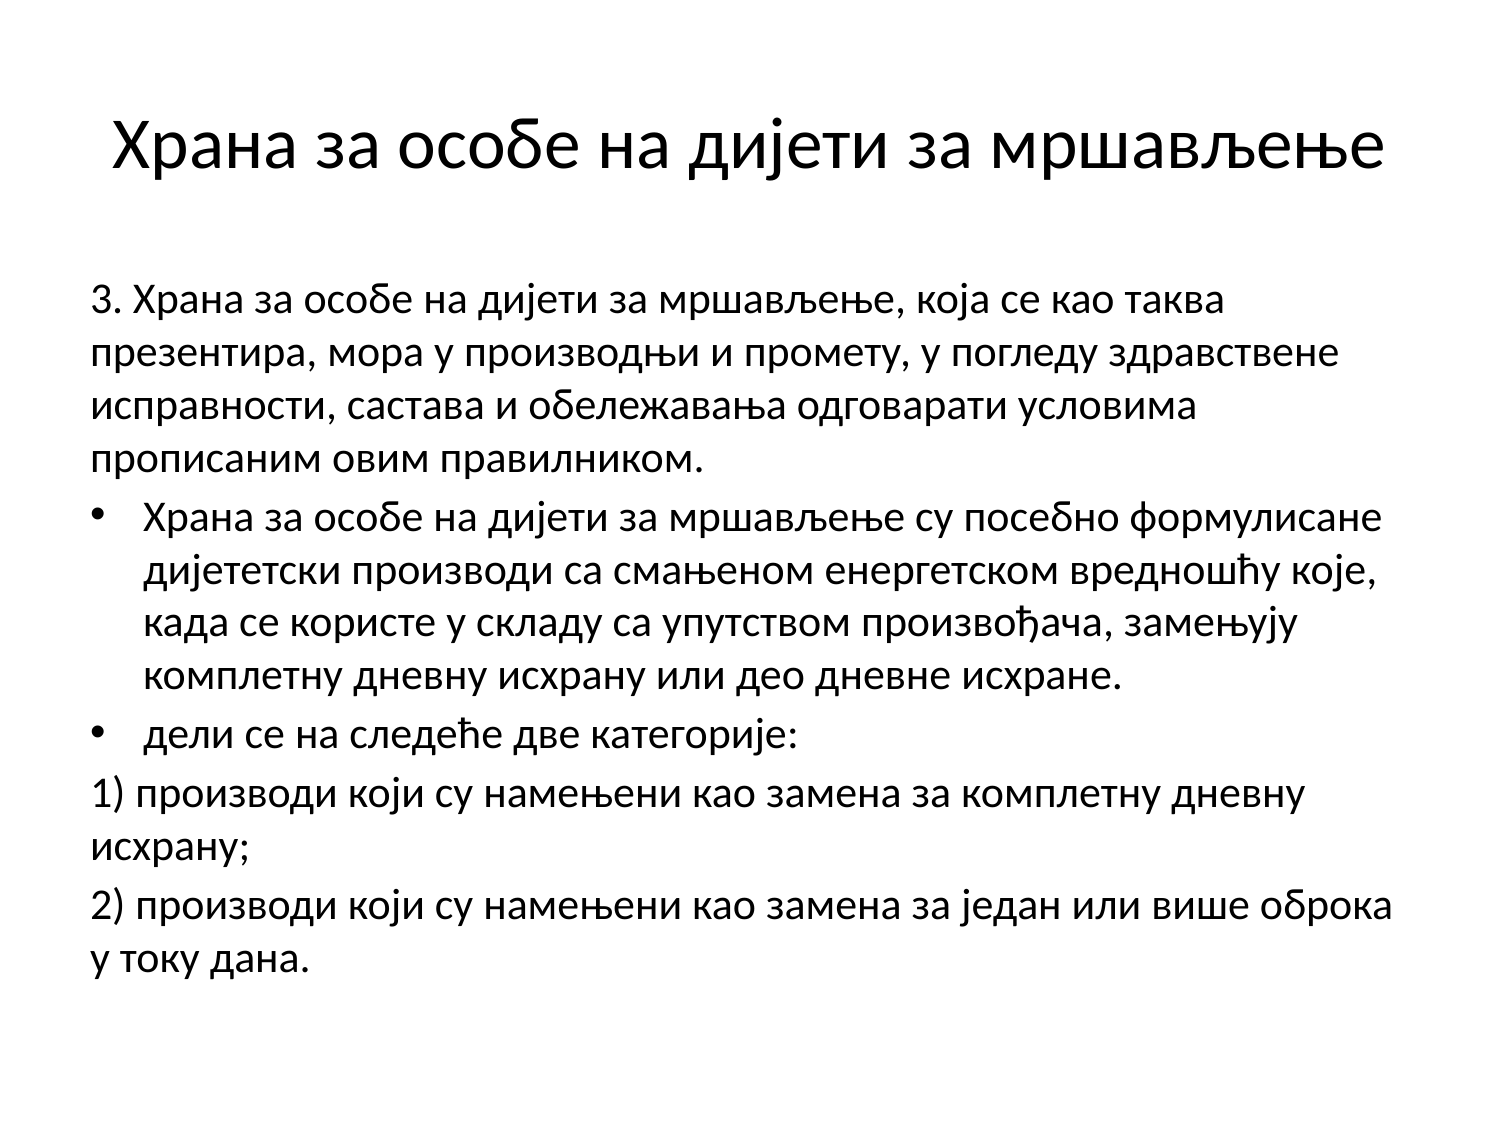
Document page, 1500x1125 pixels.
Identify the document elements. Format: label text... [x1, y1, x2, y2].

list 3. Храна за особе на дијети за мршављење, која се као таква презентира, мора у производњи и промету, у погледу здравствене исправности, састава и обележавања одговарати условима прописаним овим правилником. Храна за особе на дијети за мршављење су посебно формулисане дијететски производи са смањеном енергетском вредношћу које, када се користе у складу са упутством произвођача, замењују комплетну дневну исхрану или део дневне исхране. дели се на следеће две категорије: 1) производи који су намењени као замена за комплетну дневну исхрану; 2) производи који су намењени као замена за један или више оброка у току дана. [75, 262, 1425, 1005]
title Храна за особе на дијети за мршављење [75, 45, 1425, 233]
